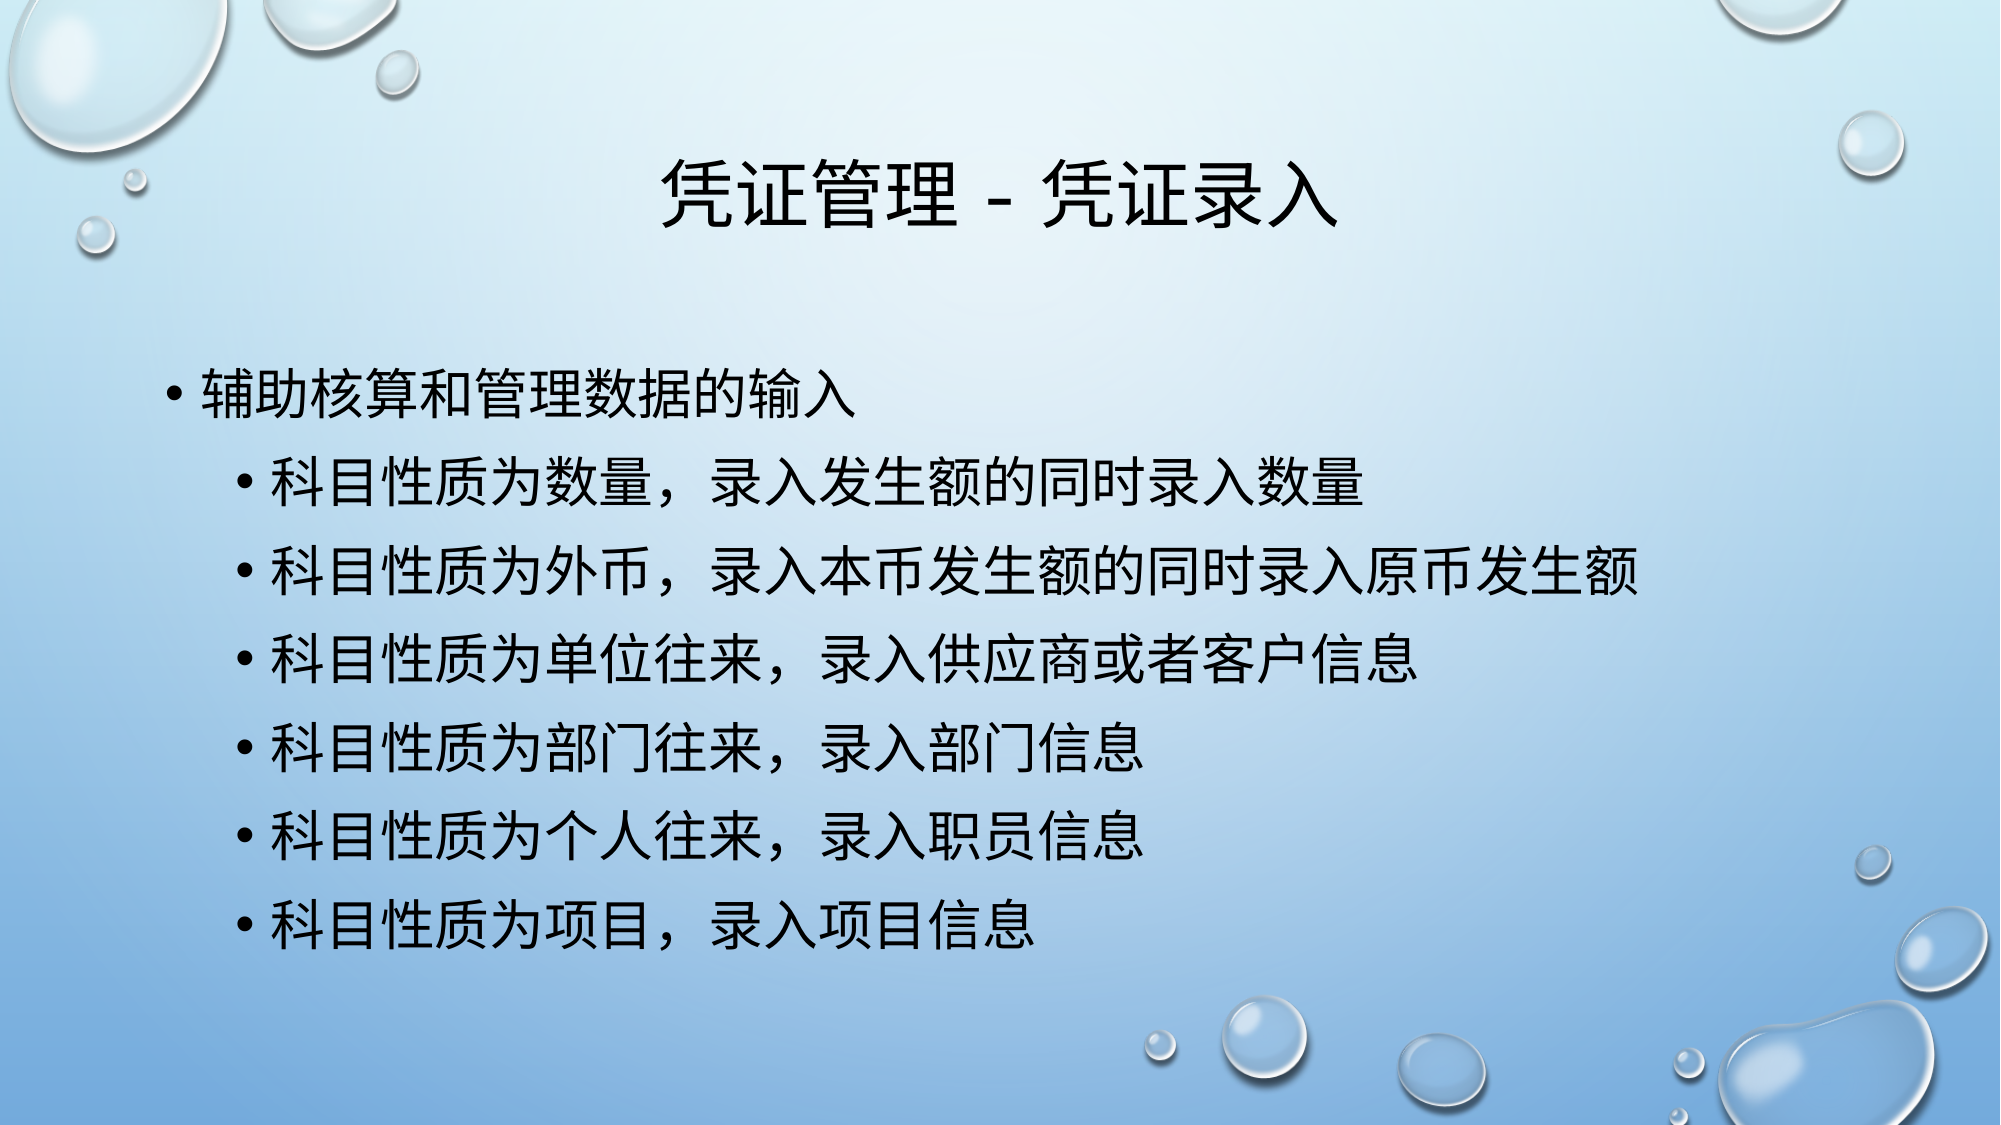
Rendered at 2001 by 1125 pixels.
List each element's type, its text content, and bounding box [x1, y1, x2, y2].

picture [0, 0, 2000, 1125]
title 凭证管理-凭证录入 [149, 67, 1851, 329]
list 辅助核算和管理数据的输入 科目性质为数量，录入发生额的同时录入数量 科目性质为外币，录入本币发生额的同时录入原币发生额 科目性质为单位往来，录入供应商或者客户信息 科目性质为部门往来，录入部门信息 科目性质为个人往来，录入职员信息 科目性质为项目，录入项目信息 [149, 339, 1850, 966]
